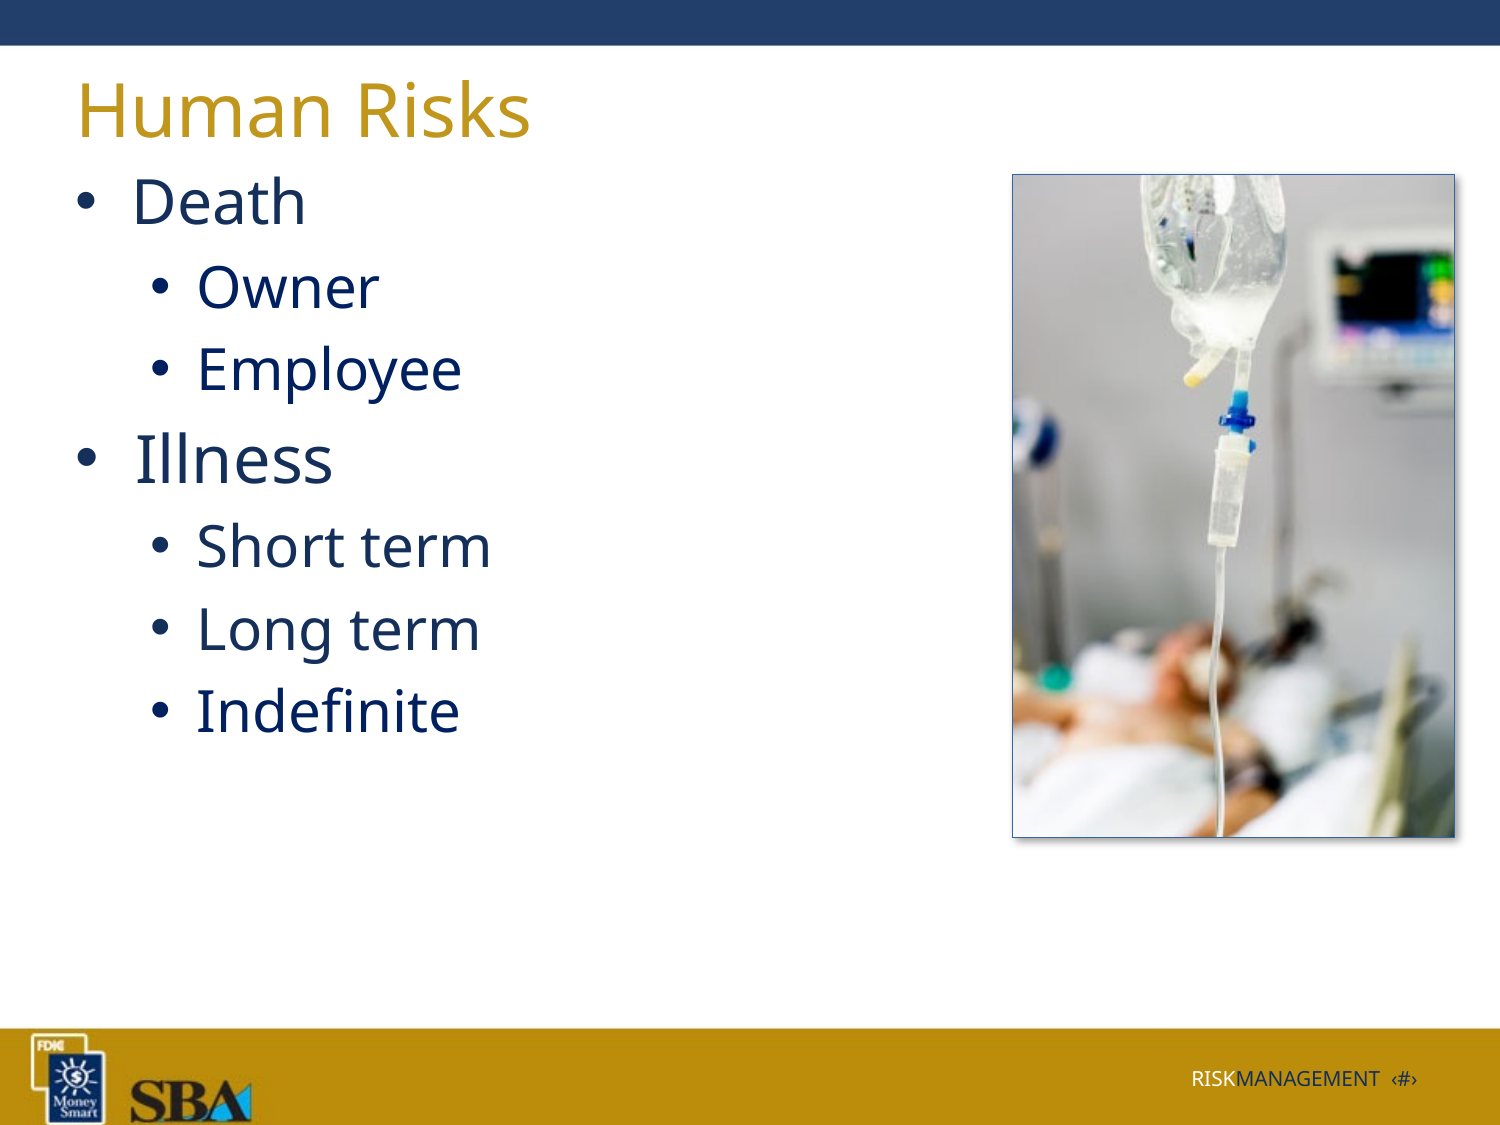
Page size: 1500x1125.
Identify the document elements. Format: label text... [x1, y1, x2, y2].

list Death Owner Employee Illness Short term Long term Indefinite [74, 161, 1426, 863]
title Human Risks [74, 61, 1426, 161]
picture [0, 0, 1500, 1125]
